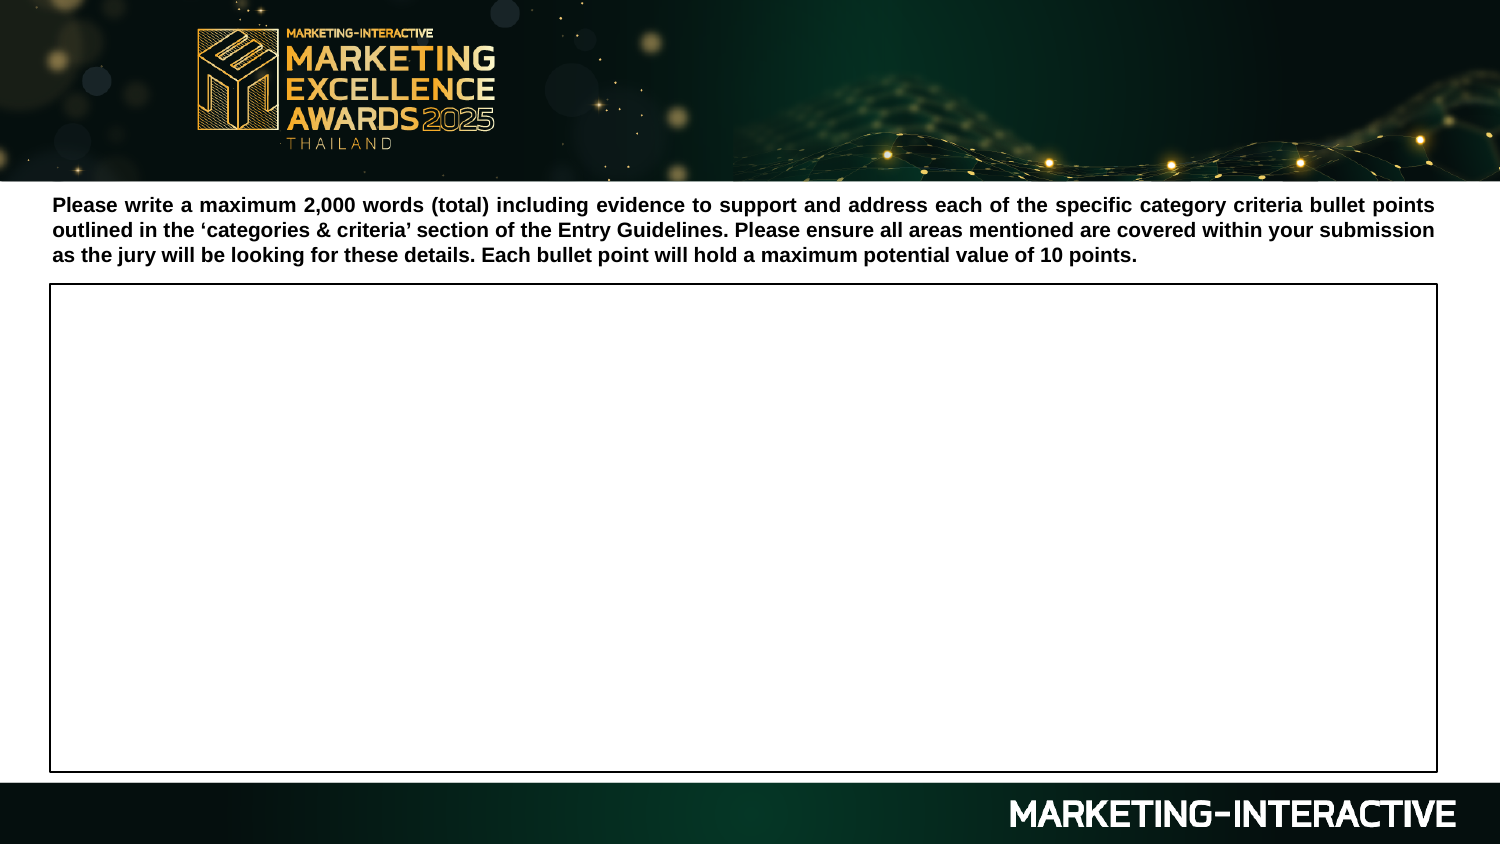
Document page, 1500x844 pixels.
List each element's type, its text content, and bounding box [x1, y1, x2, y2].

picture [0, 0, 1500, 844]
text_box [48, 282, 1440, 774]
text_box Please write a maximum 2,000 words (total) including evidence to support and address each of the specific category criteria bullet points outlined in the ‘categories & criteria’ section of the Entry Guidelines. Please ensure all areas mentioned are covered within your submission as the jury will be looking for these details. Each bullet point will hold a maximum potential value of 10 points. [37, 184, 1450, 275]
